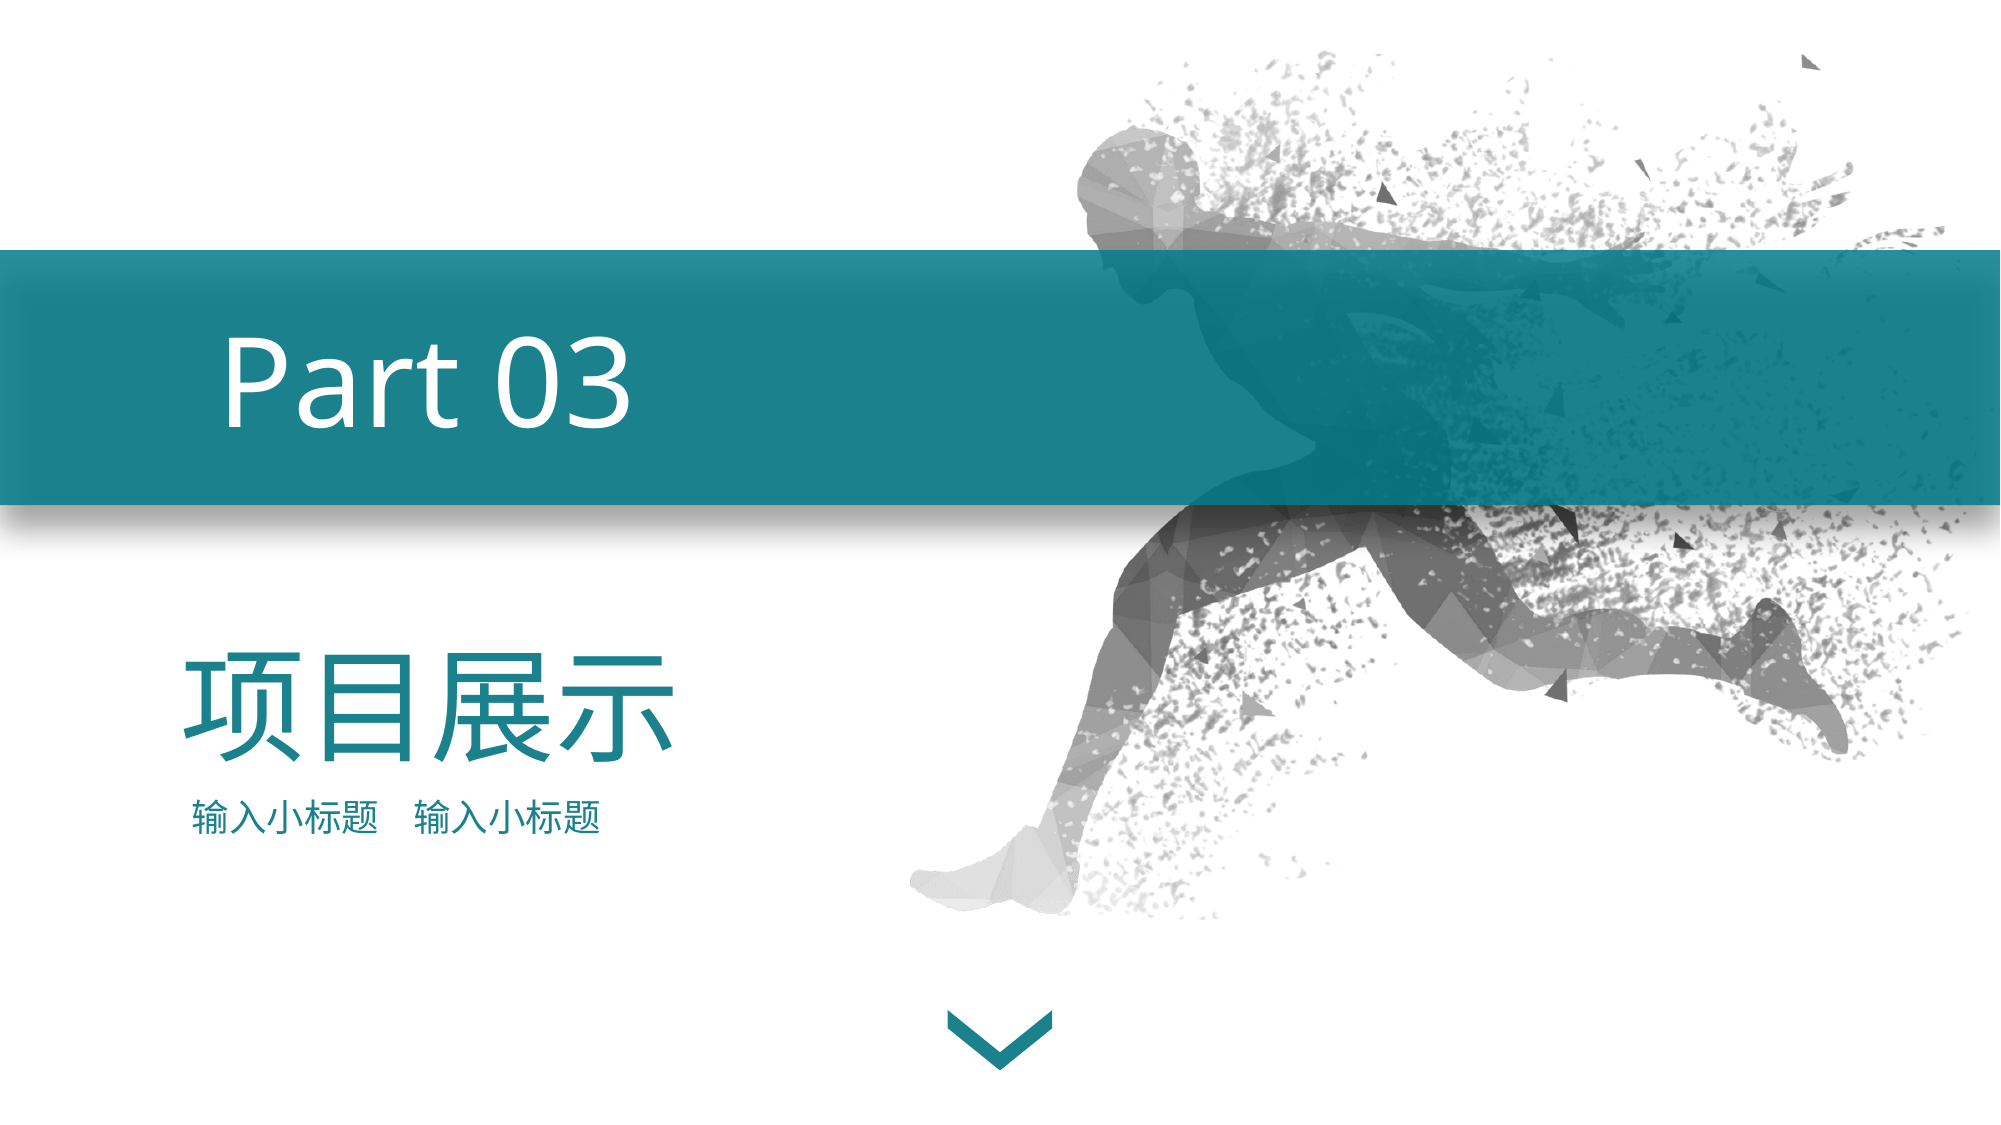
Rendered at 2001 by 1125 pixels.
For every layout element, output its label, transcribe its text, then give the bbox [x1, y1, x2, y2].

text_box Part 03 [202, 294, 764, 460]
text_box [946, 1007, 1054, 1072]
text_box 输入小标题 输入小标题 [176, 786, 764, 847]
picture [764, 0, 2000, 943]
text_box [0, 249, 764, 506]
text_box 项目展示 [166, 619, 764, 785]
